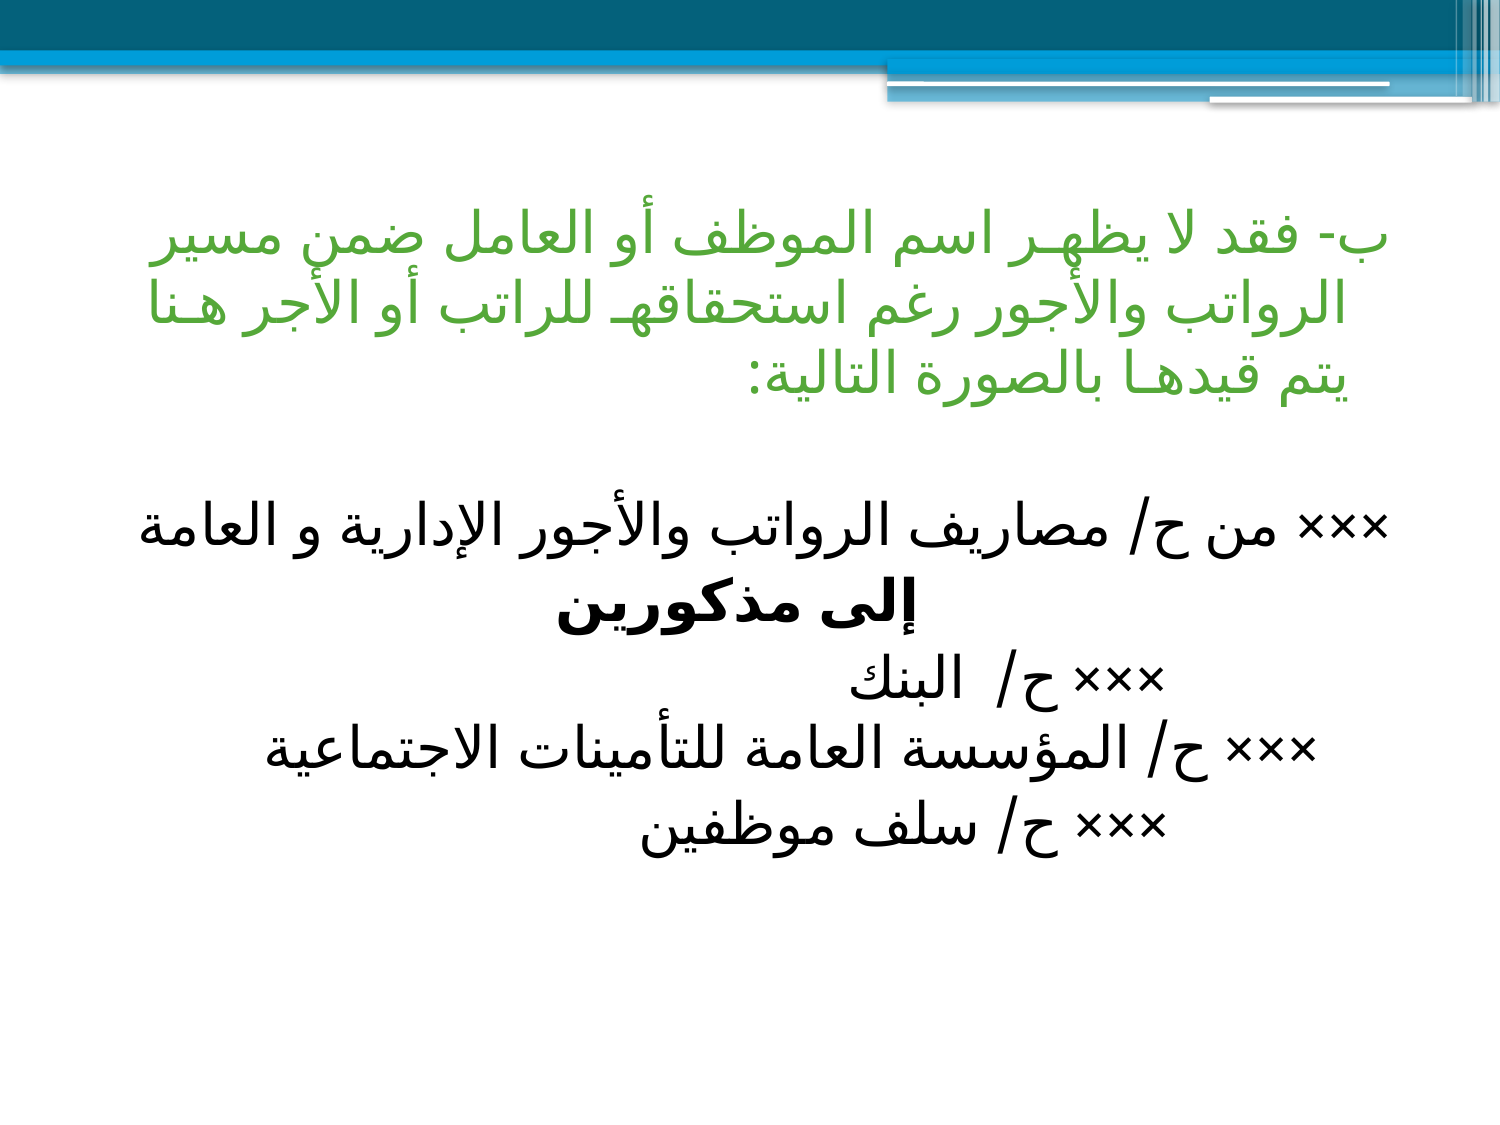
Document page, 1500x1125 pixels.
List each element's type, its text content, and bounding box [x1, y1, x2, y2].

list ب- فقد لا يظهـر اسم الموظف أو العامل ضمن مسير الرواتب والأجور رغم استحقاقهـ للراتب أو الأجر هـنا يتم قيدهـا بالصورة التالية: ××× من ح/ مصاريف الرواتب والأجور الإدارية و العامة إلى مذكورين ××× ح/ البنك ××× ح/ المؤسسة العامة للتأمينات الاجتماعية ××× ح/ سلف موظفين [75, 187, 1425, 1079]
